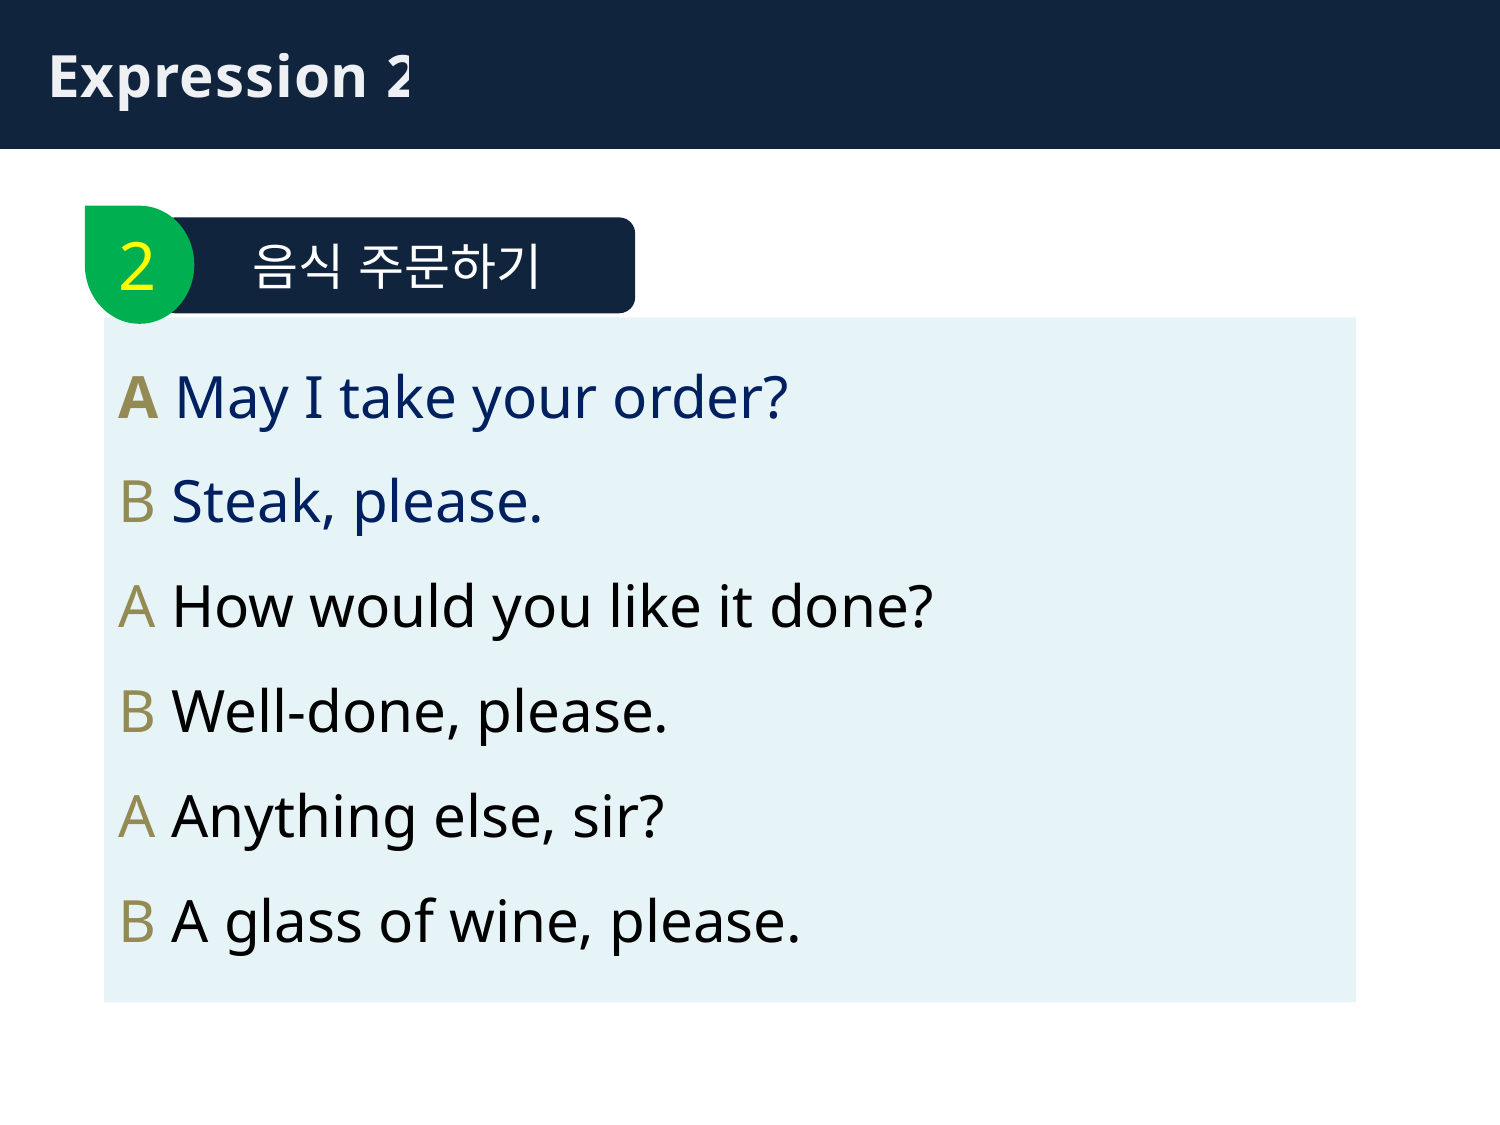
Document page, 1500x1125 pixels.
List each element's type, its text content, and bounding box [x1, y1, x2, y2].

text_box 음식 주문하기 [172, 215, 638, 316]
text_box Expression 2 [0, 0, 1500, 151]
text_box [82, 203, 197, 326]
text_box 2 [104, 215, 175, 311]
text_box A May I take your order? B Steak, please. A How would you like it done? B Well-done, please. A Anything else, sir? B A glass of wine, please. [102, 315, 1358, 1004]
